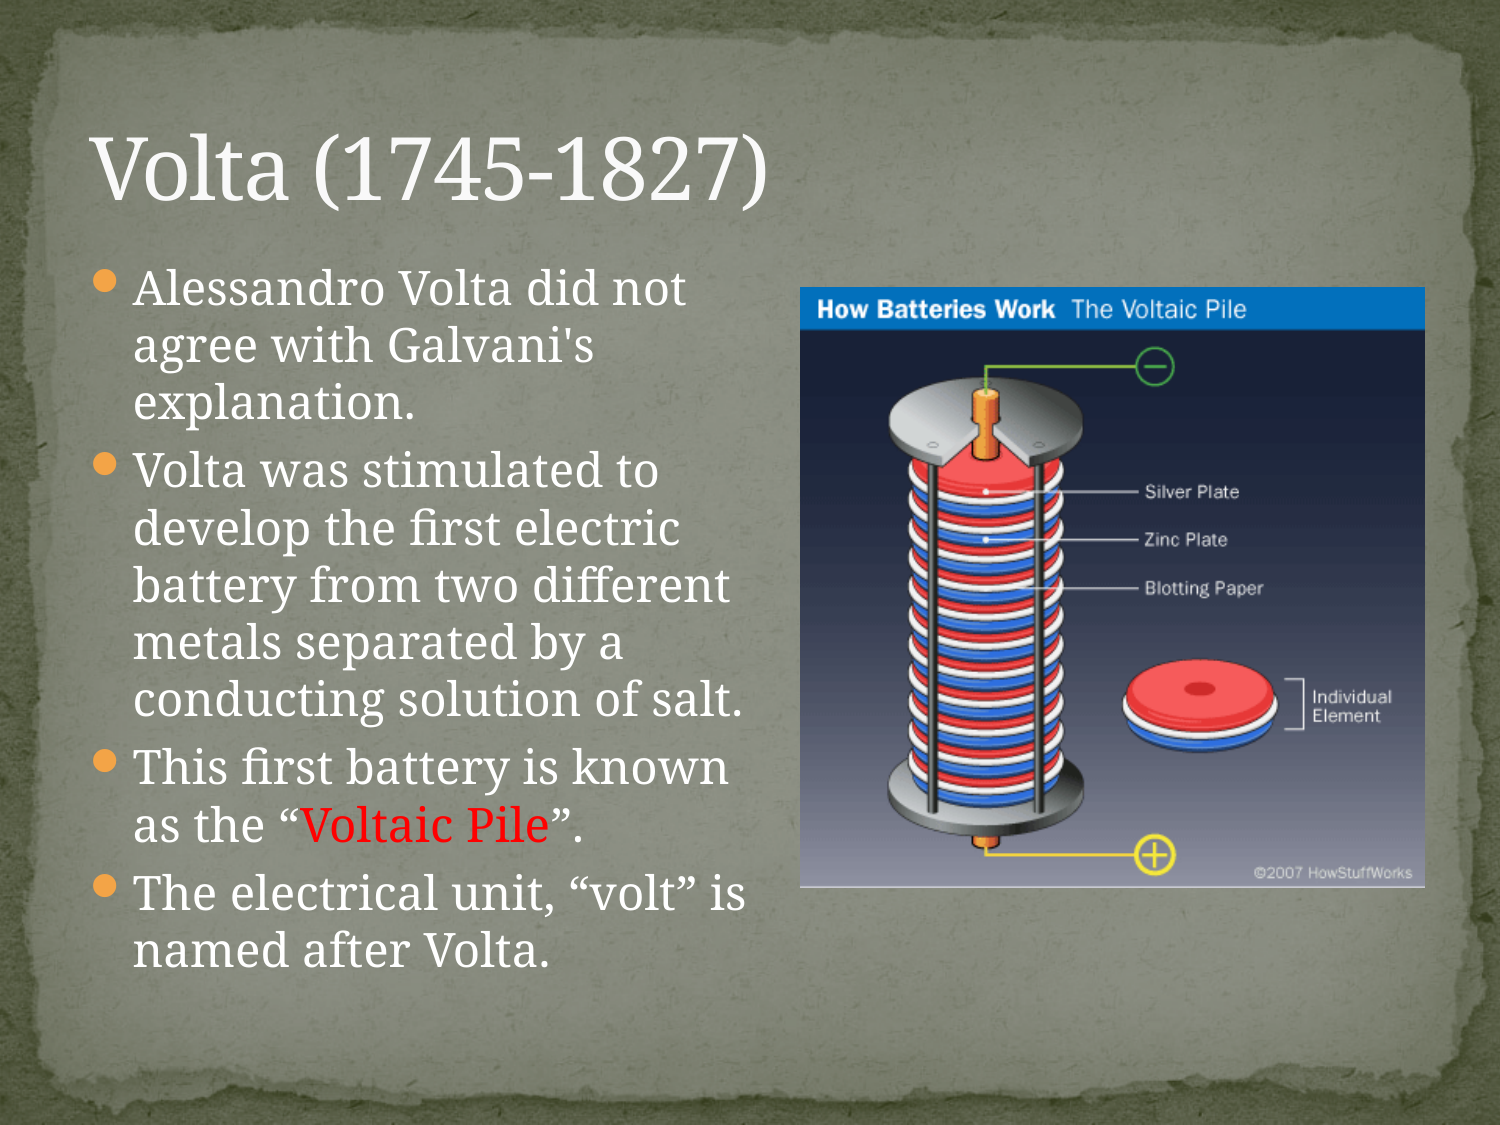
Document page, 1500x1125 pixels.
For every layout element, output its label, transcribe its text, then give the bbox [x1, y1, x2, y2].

picture [800, 287, 1425, 888]
list Alessandro Volta did not agree with Galvani's explanation. Volta was stimulated to develop the first electric battery from two different metals separated by a conducting solution of salt. This first battery is known as the “Voltaic Pile”. The electrical unit, “volt” is named after Volta. [75, 249, 800, 1000]
title Volta (1745-1827) [74, 24, 1425, 225]
